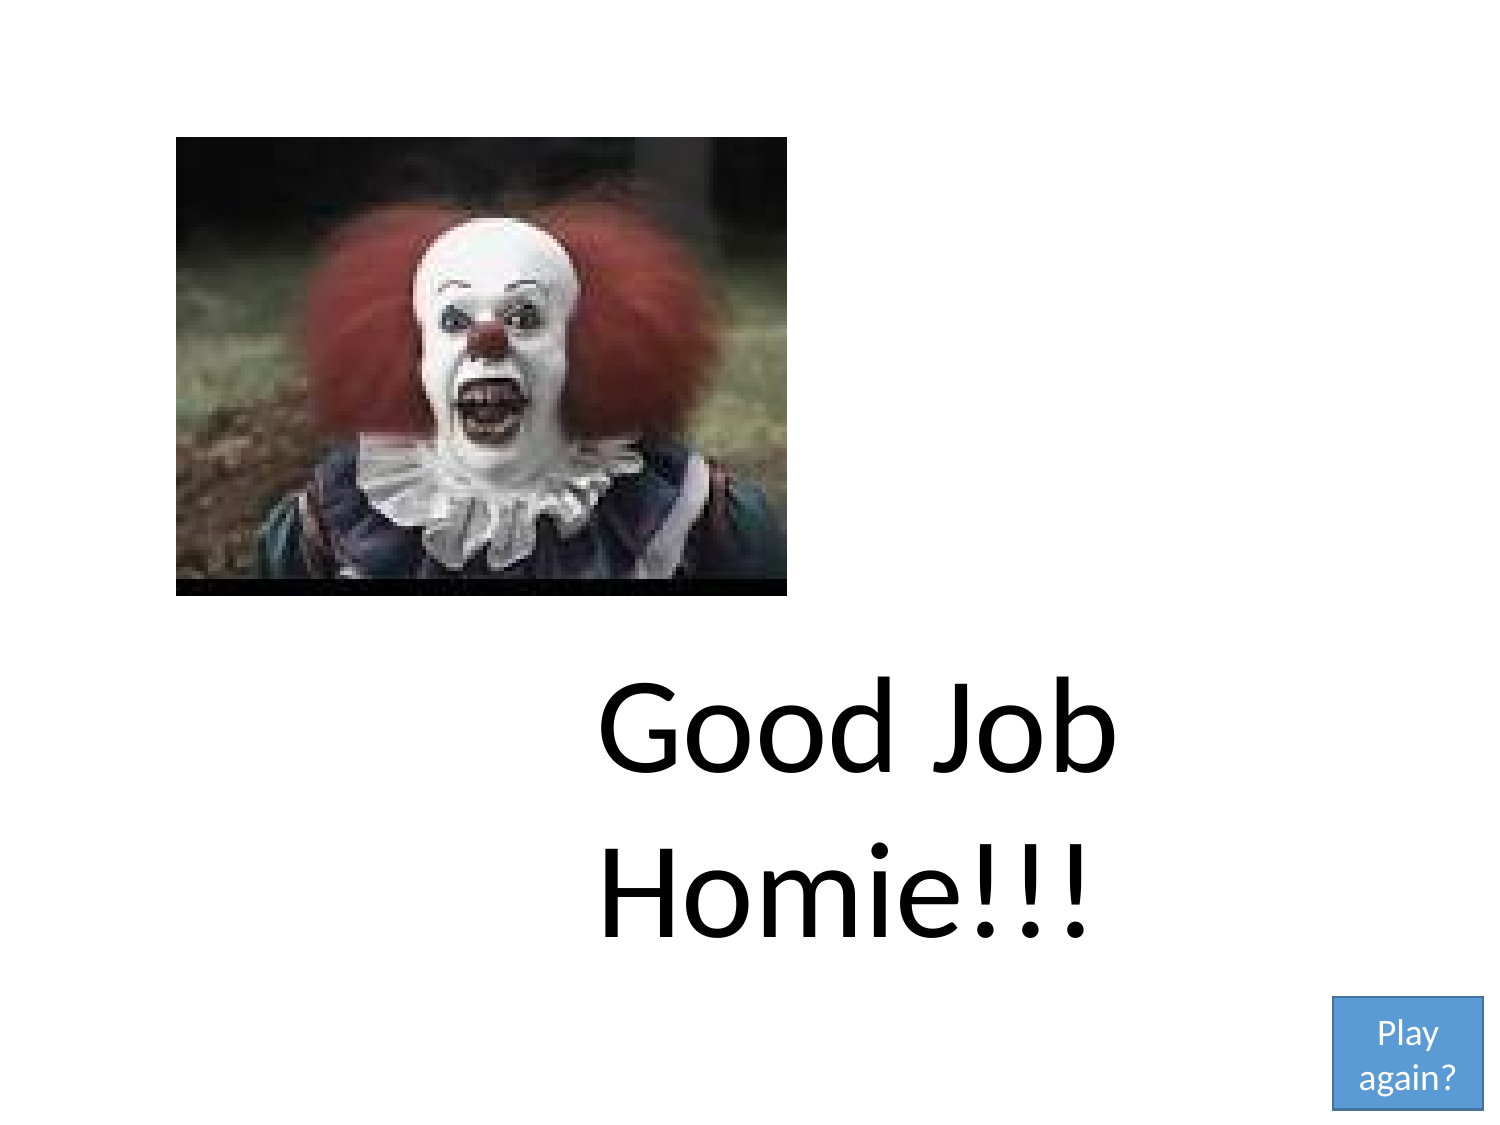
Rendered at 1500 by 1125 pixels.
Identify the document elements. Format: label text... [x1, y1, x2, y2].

picture [176, 137, 787, 596]
text_box Good Job Homie!!! [581, 627, 1433, 973]
text_box Play again? [1332, 996, 1484, 1111]
